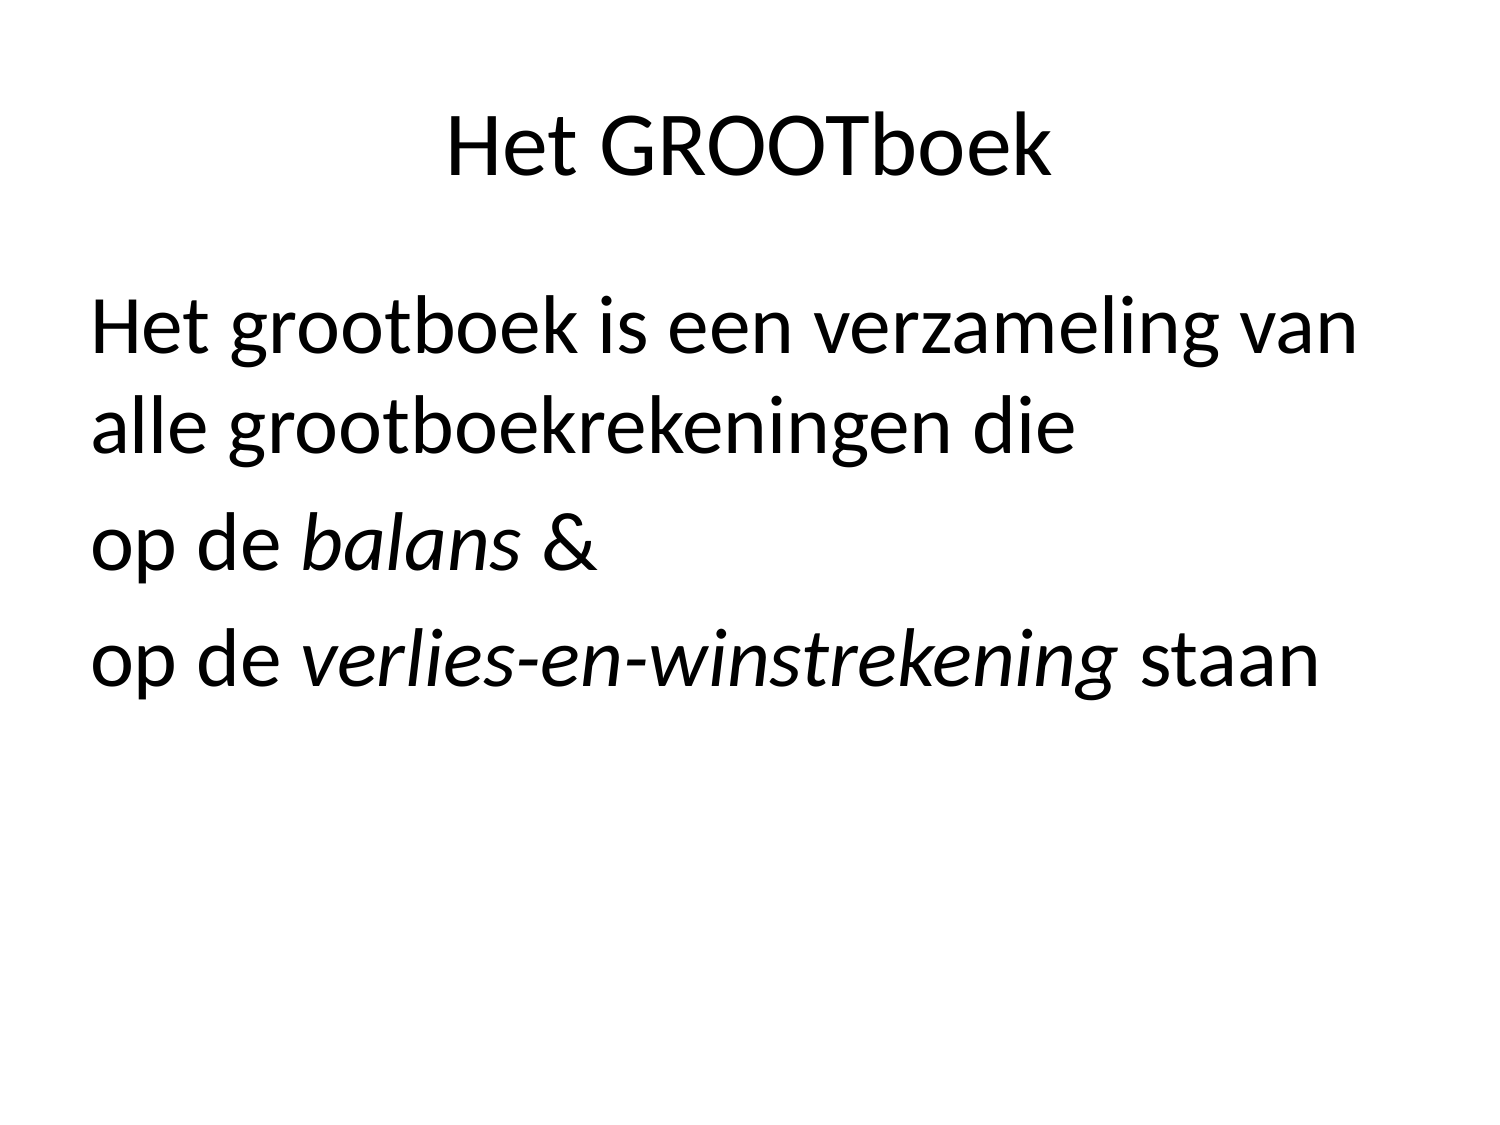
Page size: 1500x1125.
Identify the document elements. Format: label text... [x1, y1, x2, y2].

title Het GROOTboek [75, 45, 1425, 233]
list Het grootboek is een verzameling van alle grootboekrekeningen die op de balans & op de verlies-en-winstrekening staan [75, 262, 1425, 728]
